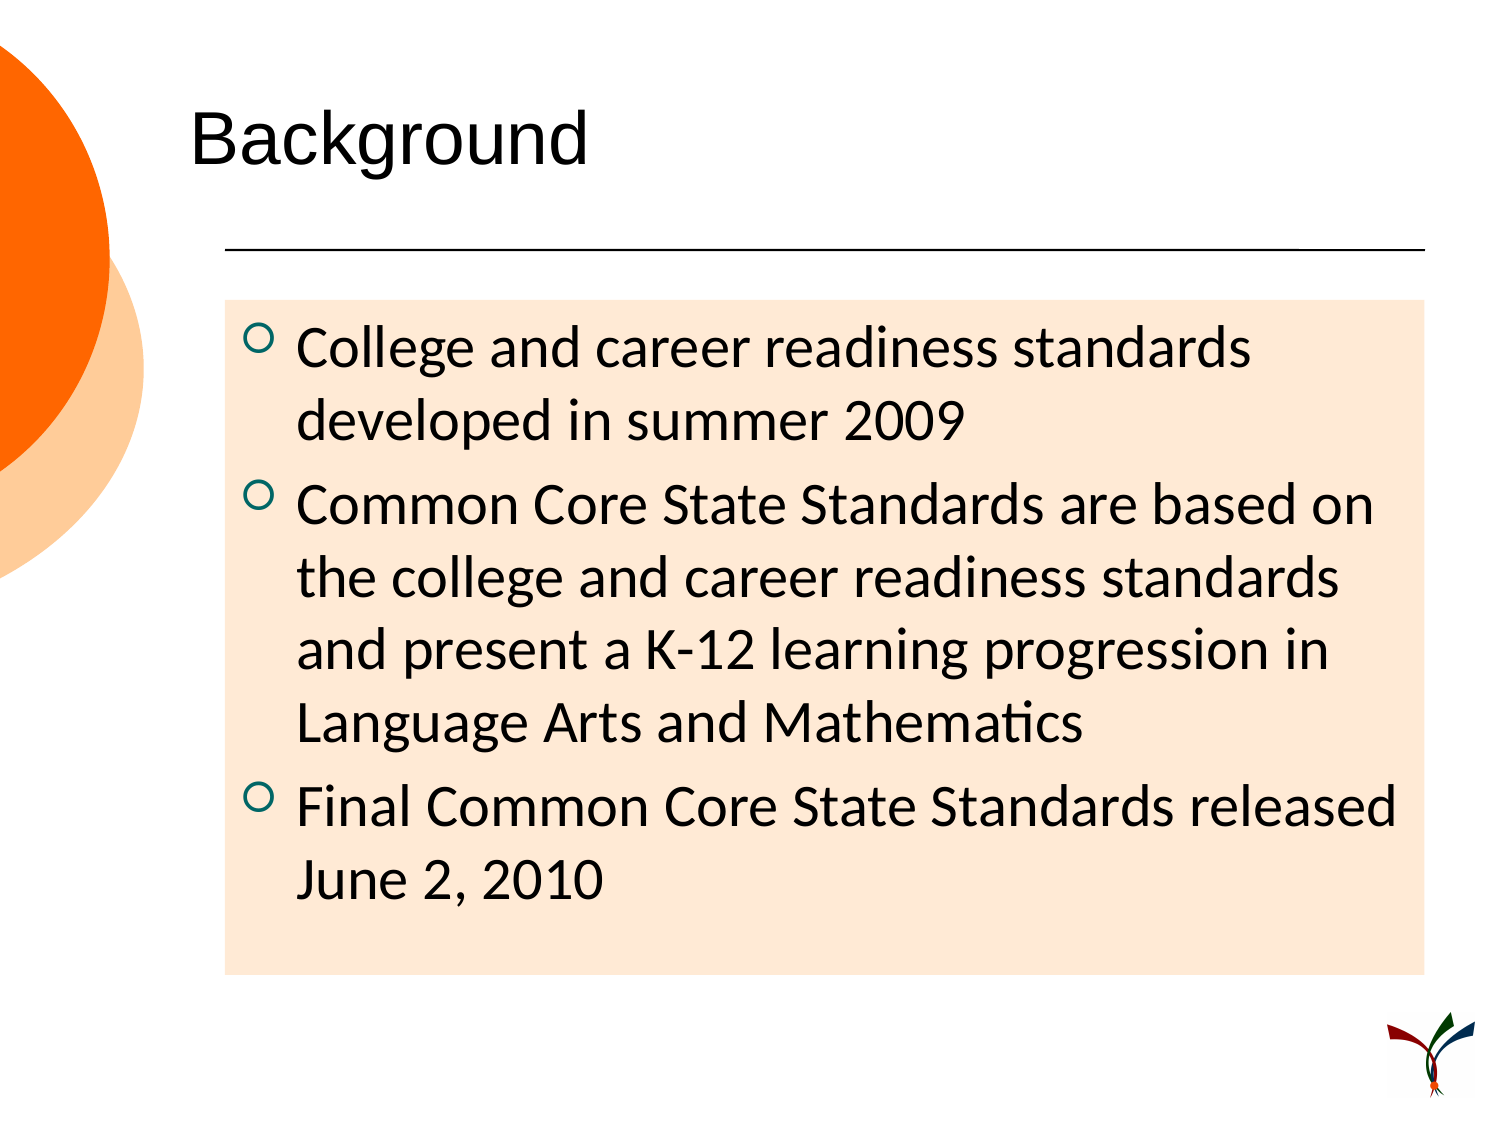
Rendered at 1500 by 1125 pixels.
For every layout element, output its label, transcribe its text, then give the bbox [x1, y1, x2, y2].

title Background [174, 0, 1426, 188]
picture [1387, 1012, 1475, 1098]
list College and career readiness standards developed in summer 2009 Common Core State Standards are based on the college and career readiness standards and present a K-12 learning progression in Language Arts and Mathematics Final Common Core State Standards released June 2, 2010 [224, 299, 1425, 976]
